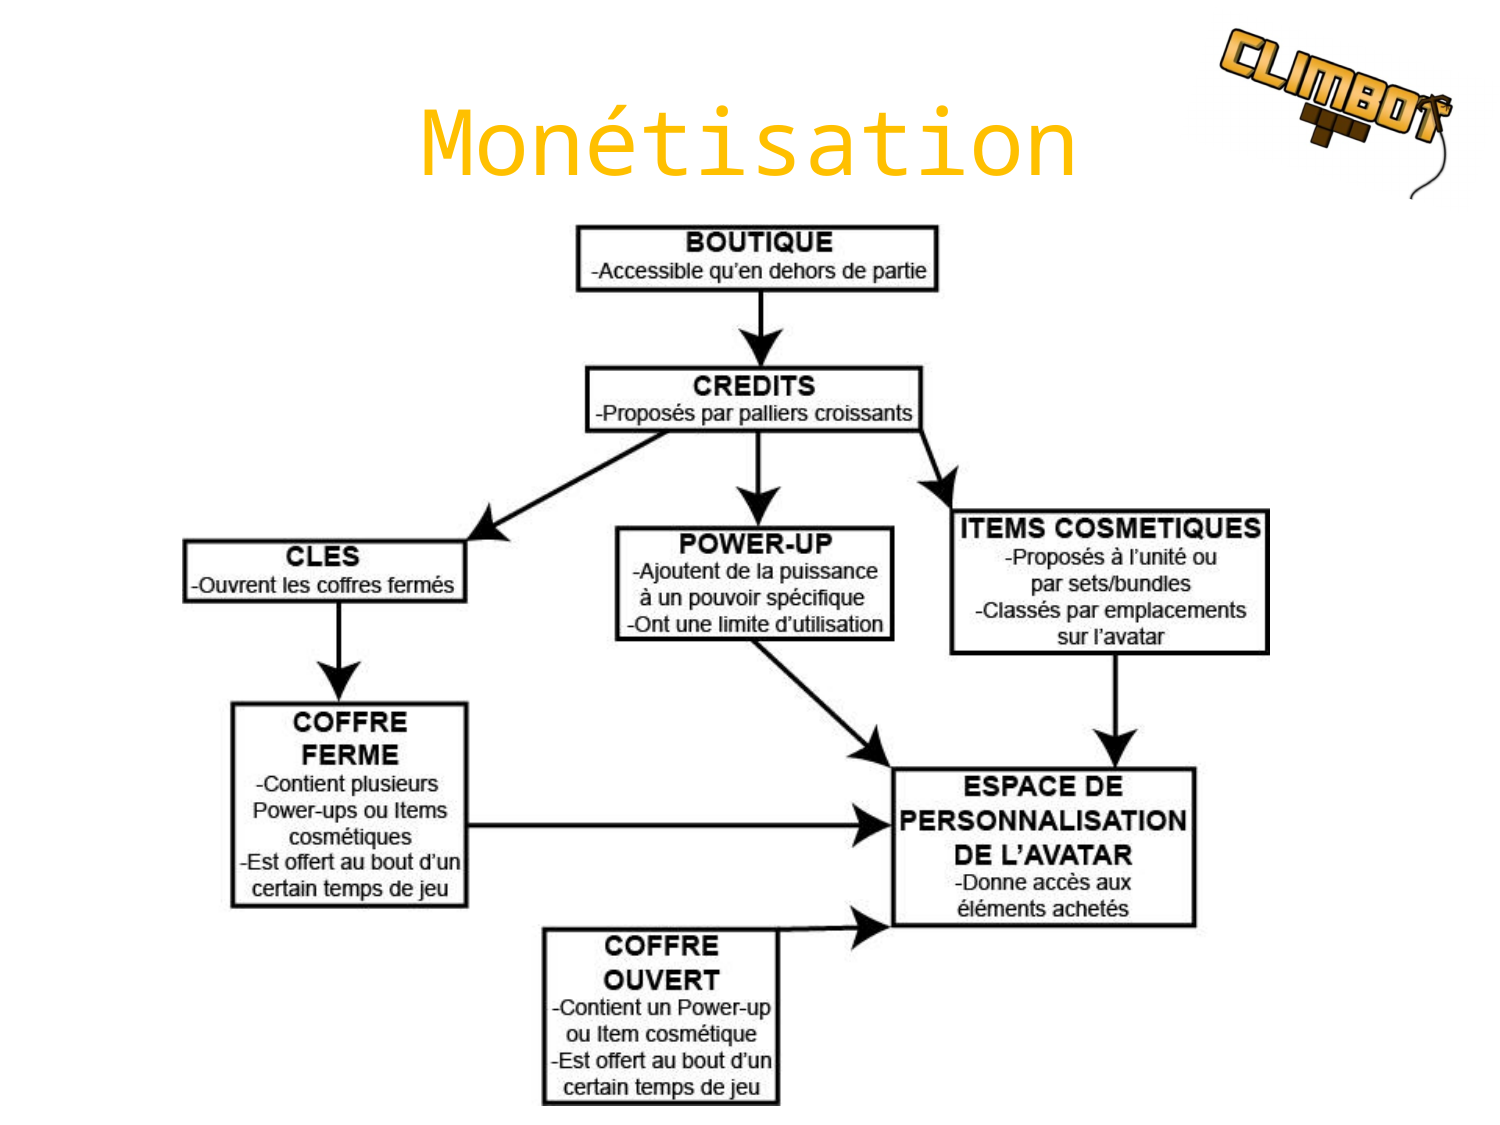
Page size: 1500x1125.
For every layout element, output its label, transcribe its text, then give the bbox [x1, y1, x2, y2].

title Monétisation [75, 45, 1425, 233]
picture [181, 224, 1270, 1107]
picture [1192, 8, 1500, 213]
